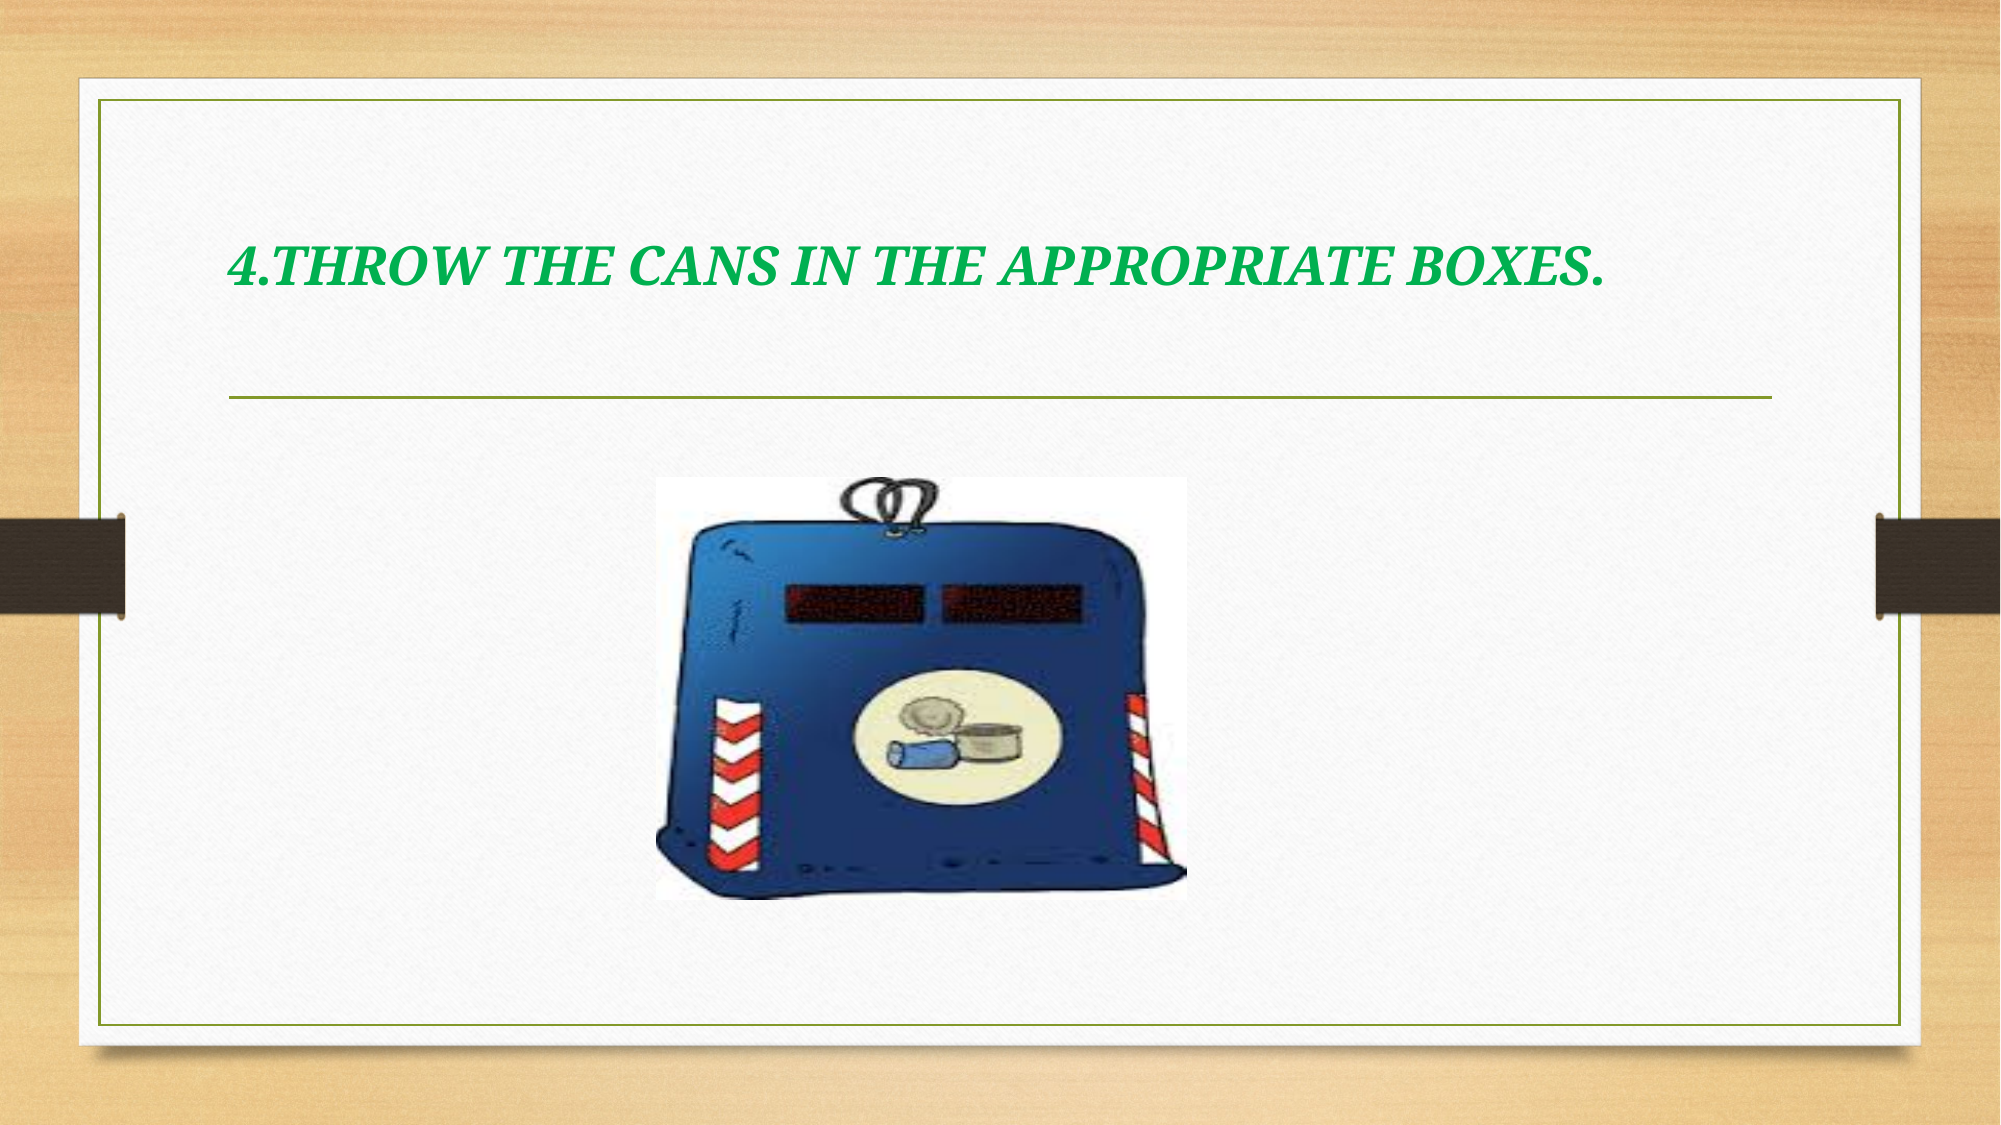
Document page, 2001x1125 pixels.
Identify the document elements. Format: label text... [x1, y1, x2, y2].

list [656, 477, 1187, 901]
title 4.THROW THE CANS IN THE APPROPRIATE BOXES. [212, 156, 1788, 371]
picture [0, 0, 2001, 1125]
